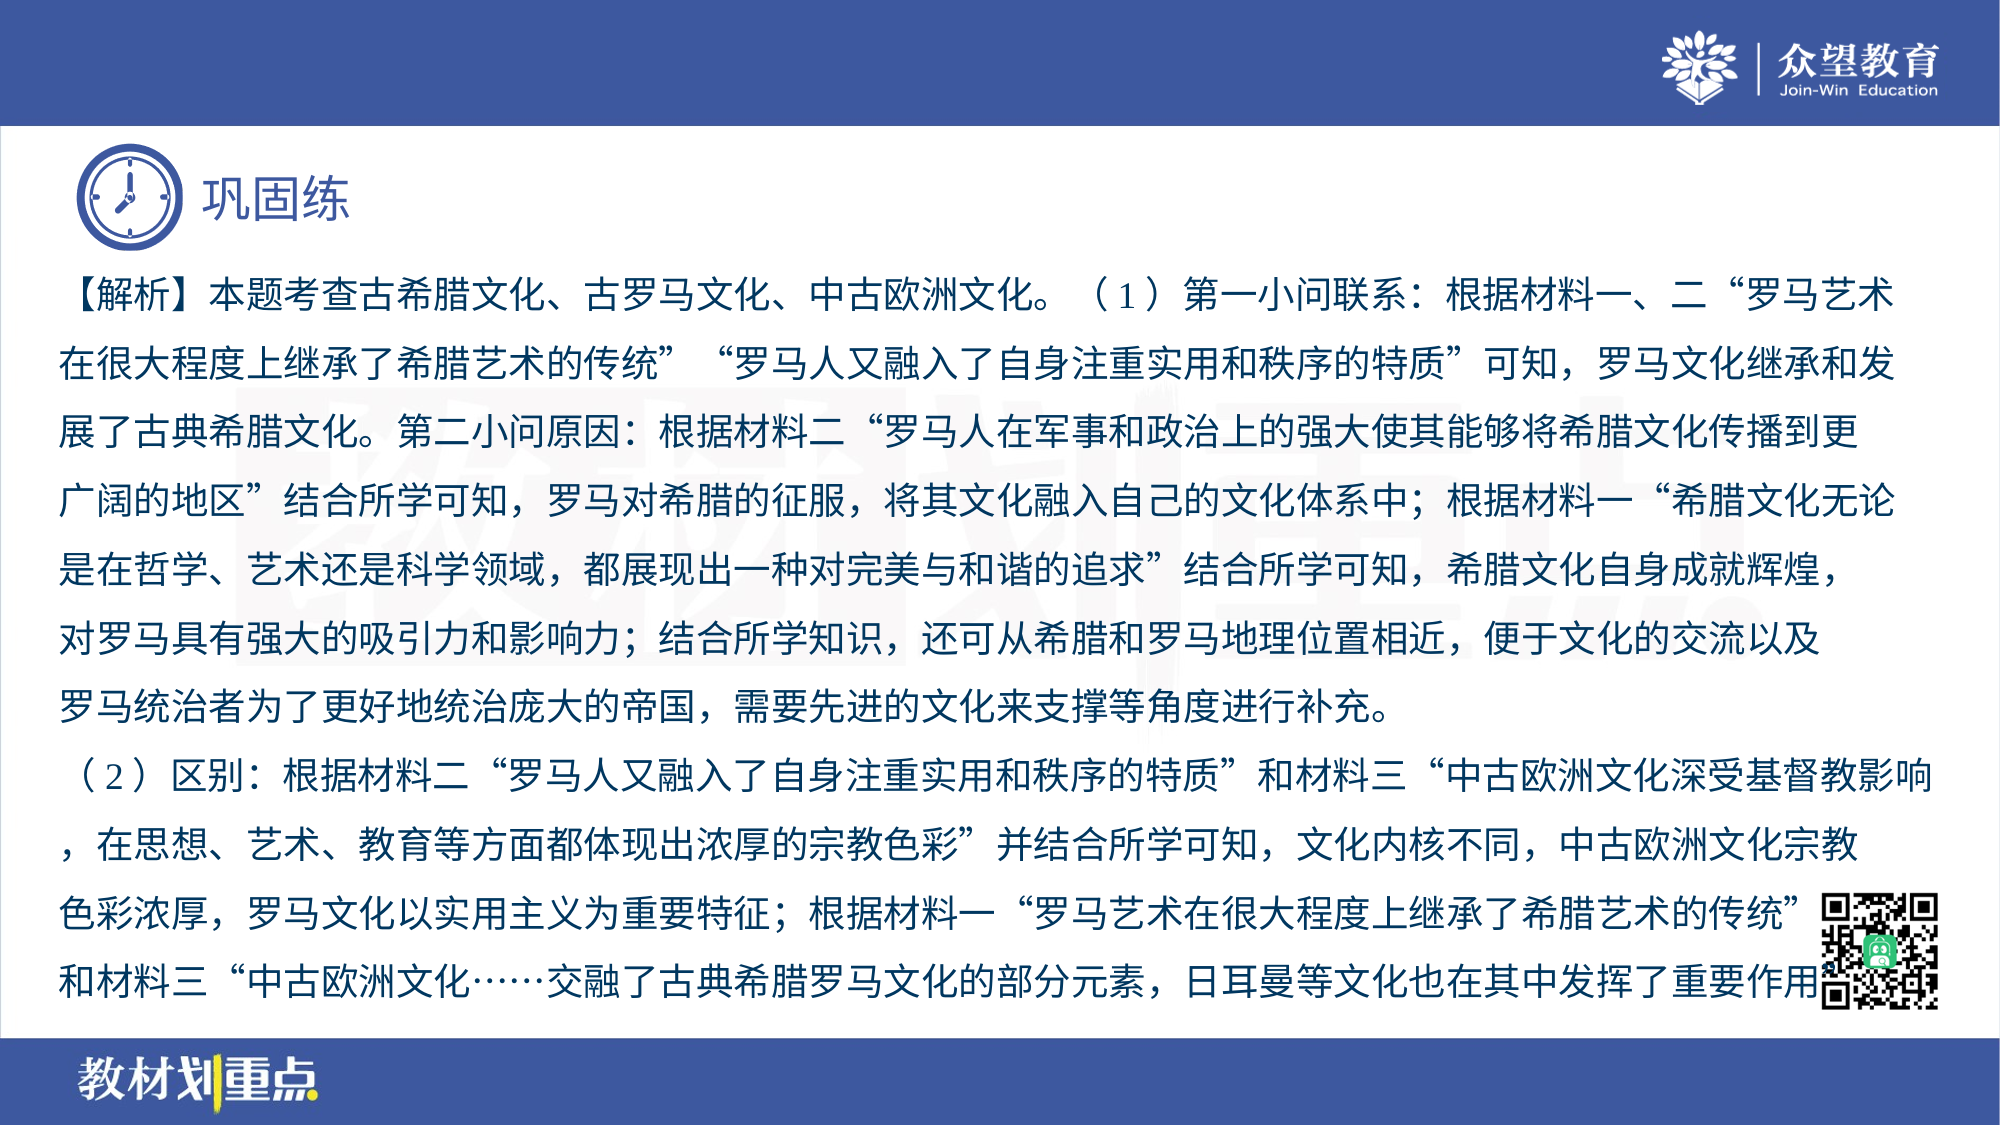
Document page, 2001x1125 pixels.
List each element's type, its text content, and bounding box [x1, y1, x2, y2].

picture [0, 0, 2000, 1125]
text_box 【解析】本题考查古希腊文化、古罗马文化、中古欧洲文化。（1）第一小问联系：根据材料一、二“罗马艺术 在很大程度上继承了希腊艺术的传统”“罗马人又融入了自身注重实用和秩序的特质”可知，罗马文化继承和发 展了古典希腊文化。第二小问原因：根据材料二“罗马人在军事和政治上的强大使其能够将希腊文化传播到更 广阔的地区”结合所学可知，罗马对希腊的征服，将其文化融入自己的文化体系中；根据材料一“希腊文化无论 是在哲学、艺术还是科学领域，都展现出一种对完美与和谐的追求”结合所学可知，希腊文化自身成就辉煌， 对罗马具有强大的吸引力和影响力；结合所学知识，还可从希腊和罗马地理位置相近，便于文化的交流以及 罗马统治者为了更好地统治庞大的帝国，需要先进的文化来支撑等角度进行补充。 （2）区别：根据材料二“罗马人又融入了自身注重实用和秩序的特质”和材料三“中古欧洲文化深受基督教影响 ，在思想、艺术、教育等方面都体现出浓厚的宗教色彩”并结合所学可知，文化内核不同，中古欧洲文化宗教 色彩浓厚，罗马文化以实用主义为重要特征；根据材料一“罗马艺术在很大程度上继承了希腊艺术的传统” 和材料三“中古欧洲文化……交融了古典希腊罗马文化的部分元素，日耳曼等文化也在其中发挥了重要作用” [58, 247, 1847, 1004]
